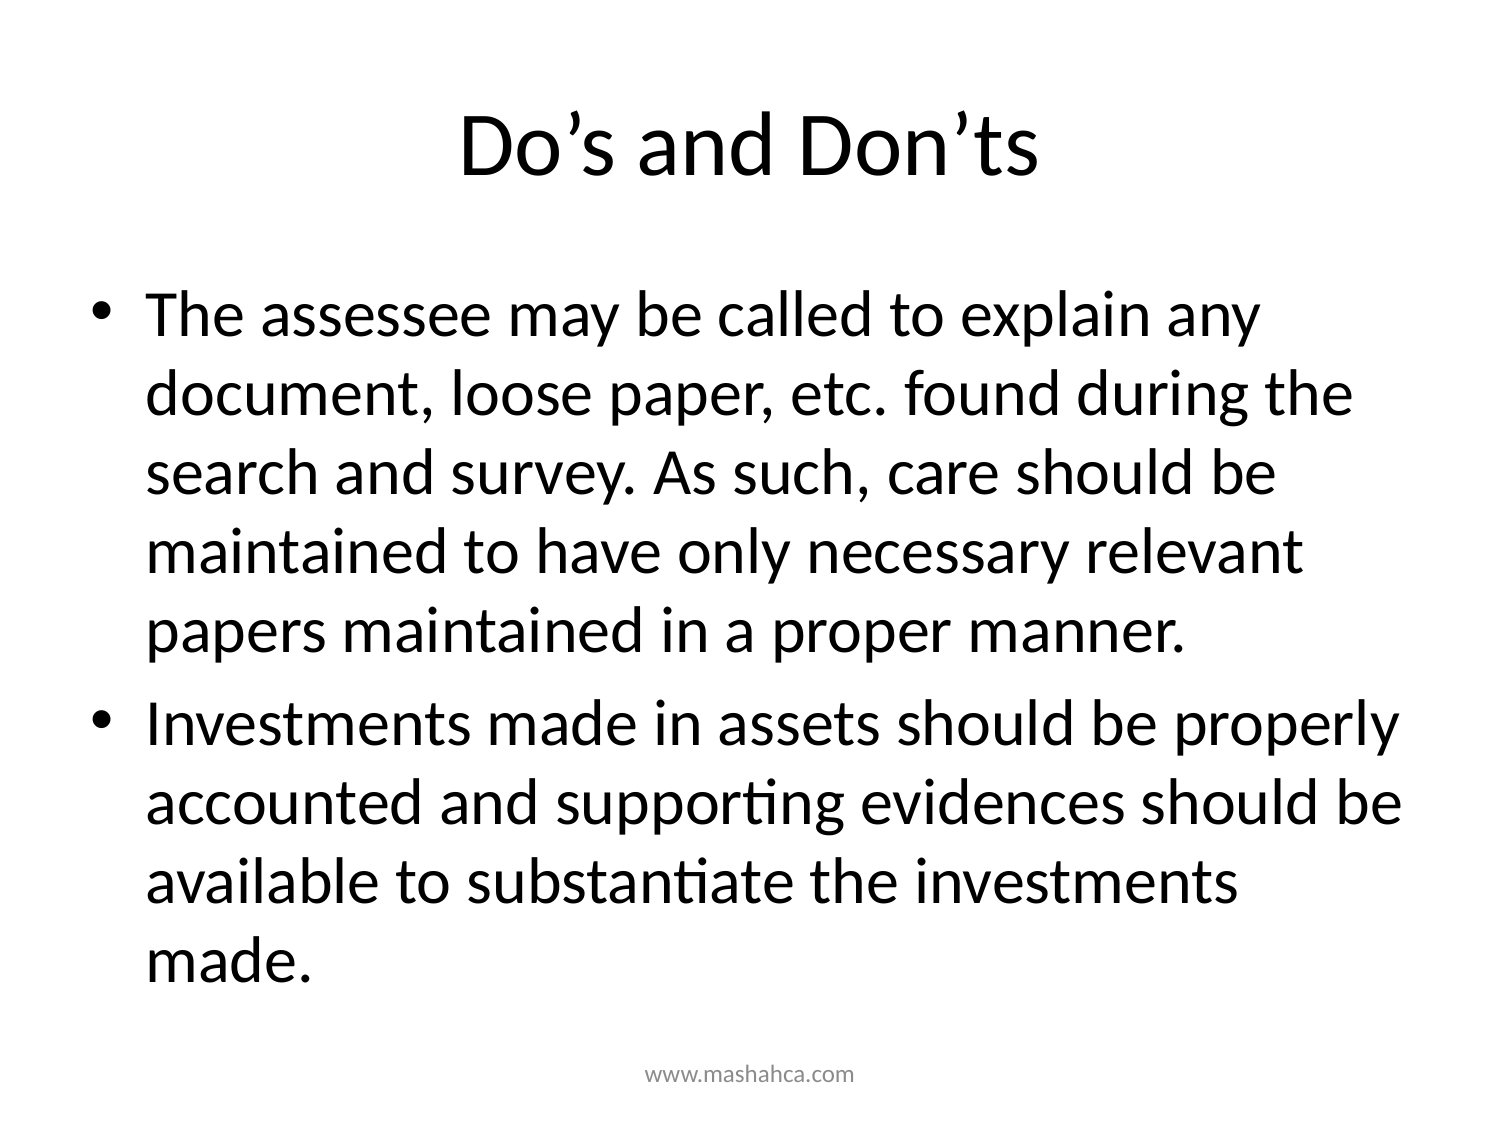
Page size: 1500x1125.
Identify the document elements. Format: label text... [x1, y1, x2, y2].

footer www.mashahca.com [512, 1042, 988, 1103]
title Do’s and Don’ts [75, 45, 1425, 233]
list The assessee may be called to explain any document, loose paper, etc. found during the search and survey. As such, care should be maintained to have only necessary relevant papers maintained in a proper manner. Investments made in assets should be properly accounted and supporting evidences should be available to substantiate the investments made. [75, 262, 1425, 1005]
